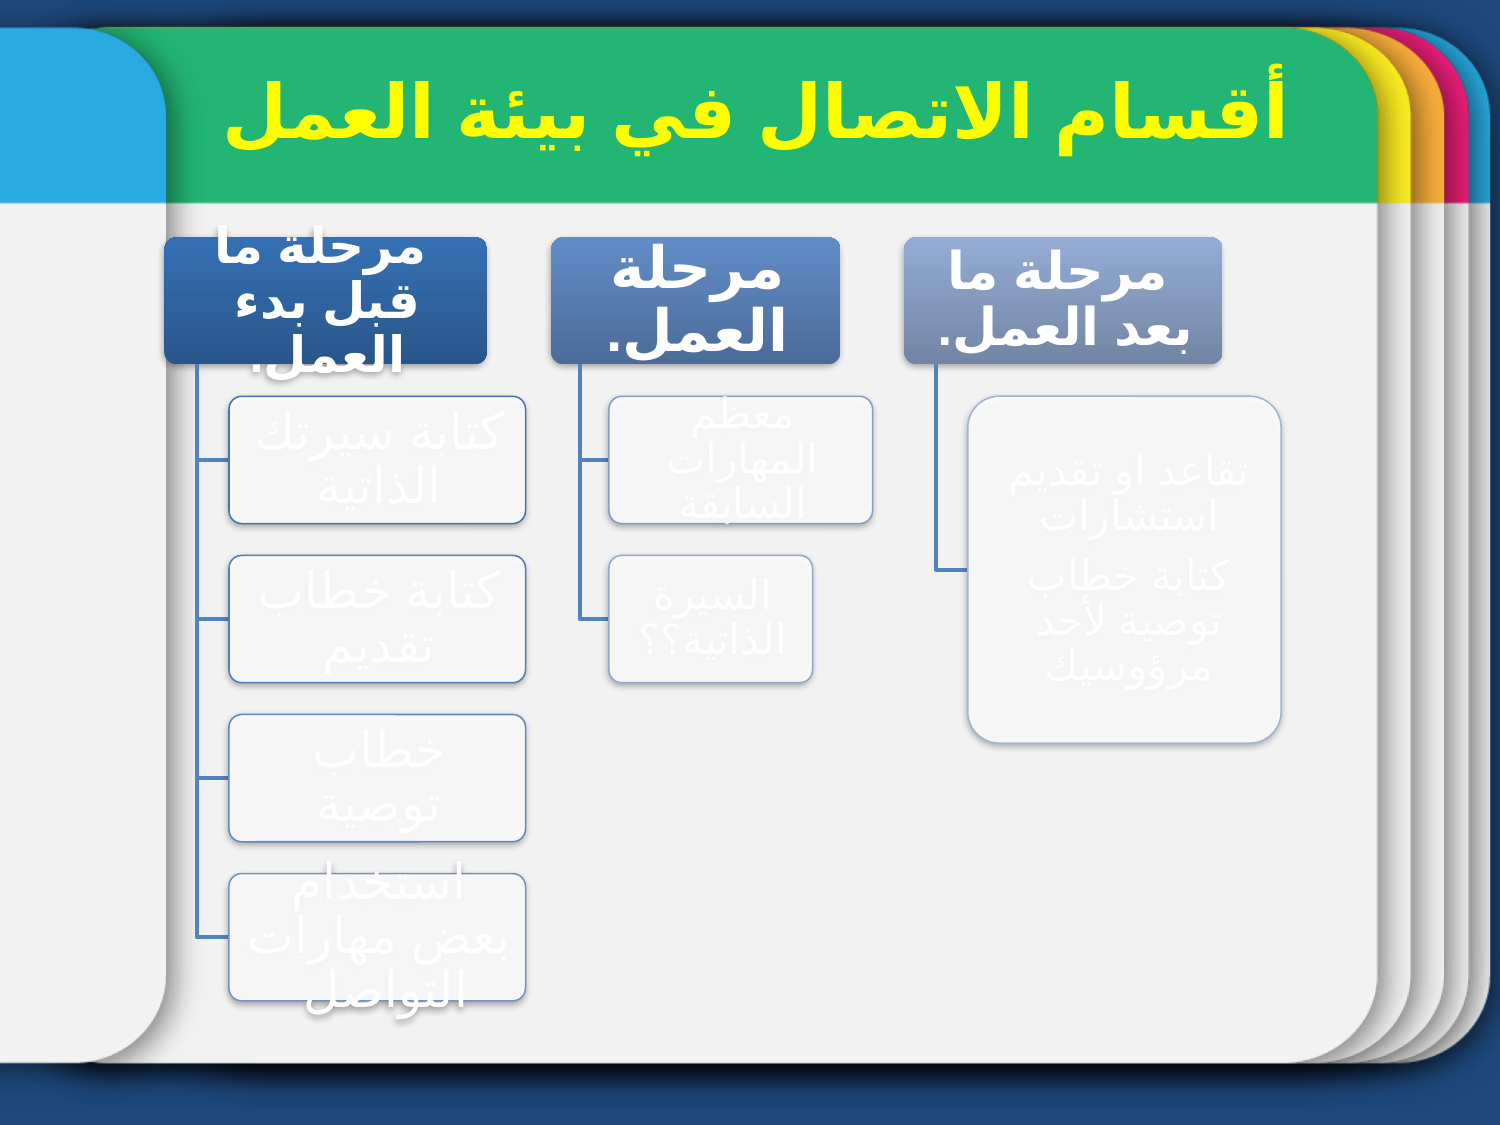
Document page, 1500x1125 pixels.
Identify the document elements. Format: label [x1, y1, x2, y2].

text_box [151, 195, 1359, 1012]
list [163, 232, 1372, 1055]
text_box [163, 226, 1282, 1012]
picture [0, 0, 1500, 1125]
